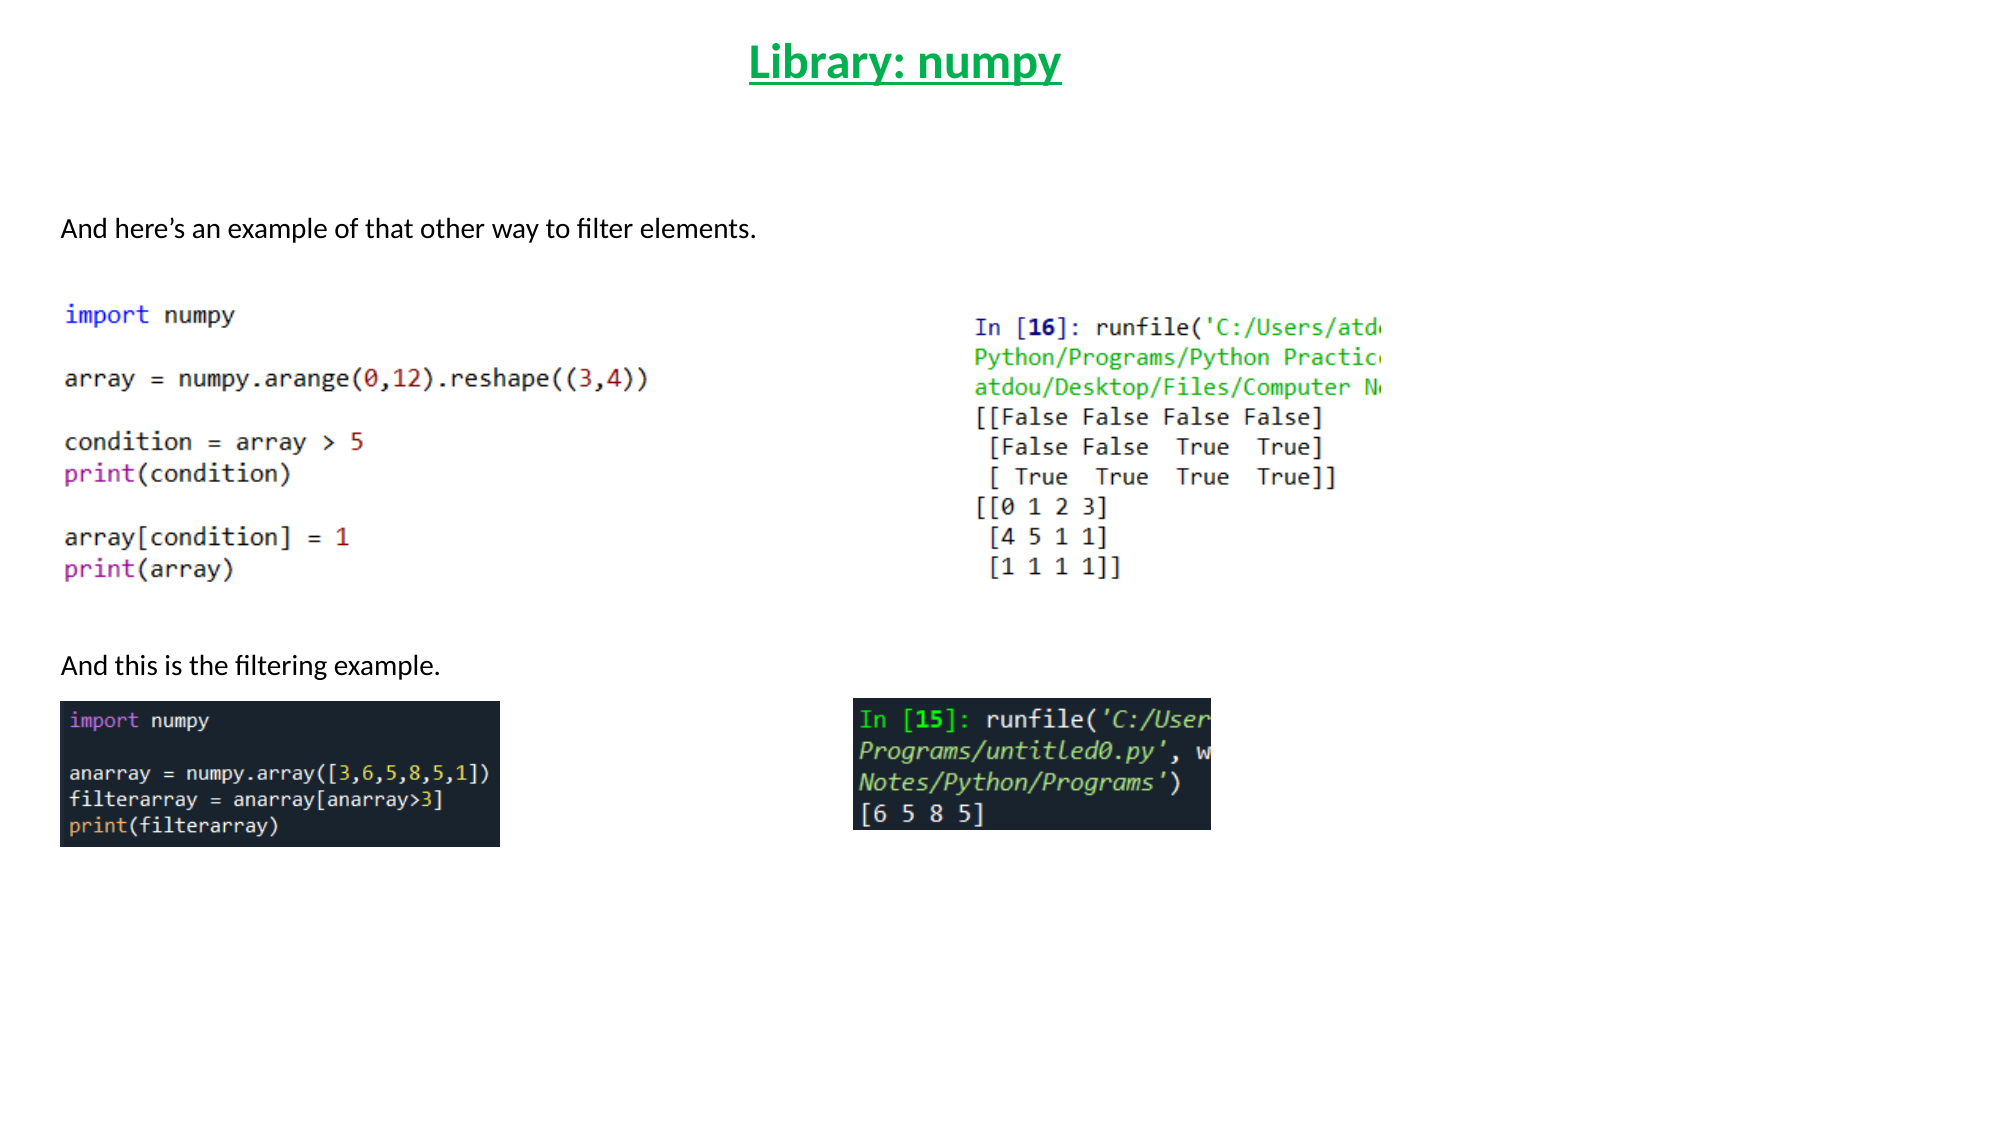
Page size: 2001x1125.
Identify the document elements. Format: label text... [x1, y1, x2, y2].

picture [853, 698, 1211, 830]
picture [60, 701, 500, 847]
text_box And this is the filtering example. [46, 638, 542, 689]
text_box Library: numpy [734, 21, 1077, 97]
picture [58, 301, 658, 590]
text_box And here’s an example of that other way to filter elements. [45, 201, 1032, 252]
picture [970, 301, 1381, 591]
